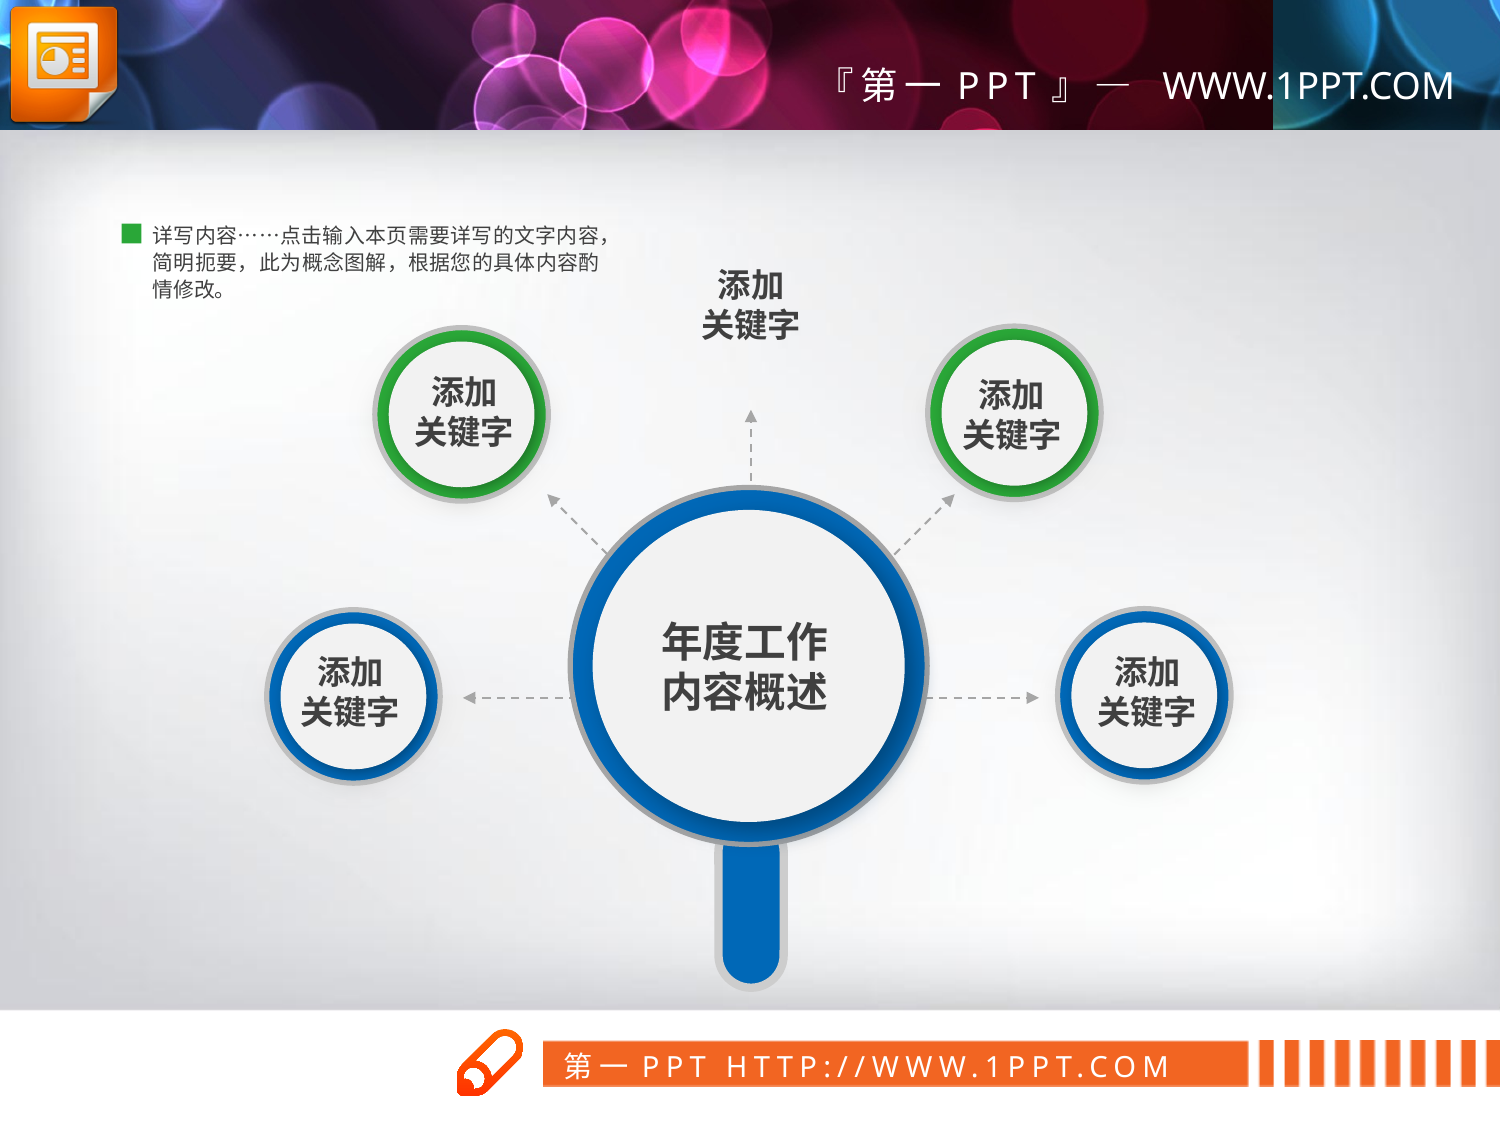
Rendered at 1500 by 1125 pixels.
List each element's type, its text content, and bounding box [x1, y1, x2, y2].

text_box [718, 853, 784, 988]
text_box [1024, 575, 1265, 816]
picture [543, 1040, 1500, 1087]
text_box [341, 312, 582, 535]
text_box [569, 487, 928, 845]
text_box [233, 576, 474, 817]
text_box 添加 关键字 [677, 255, 824, 354]
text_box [894, 292, 1135, 533]
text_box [121, 219, 600, 303]
picture [0, 0, 1500, 1012]
